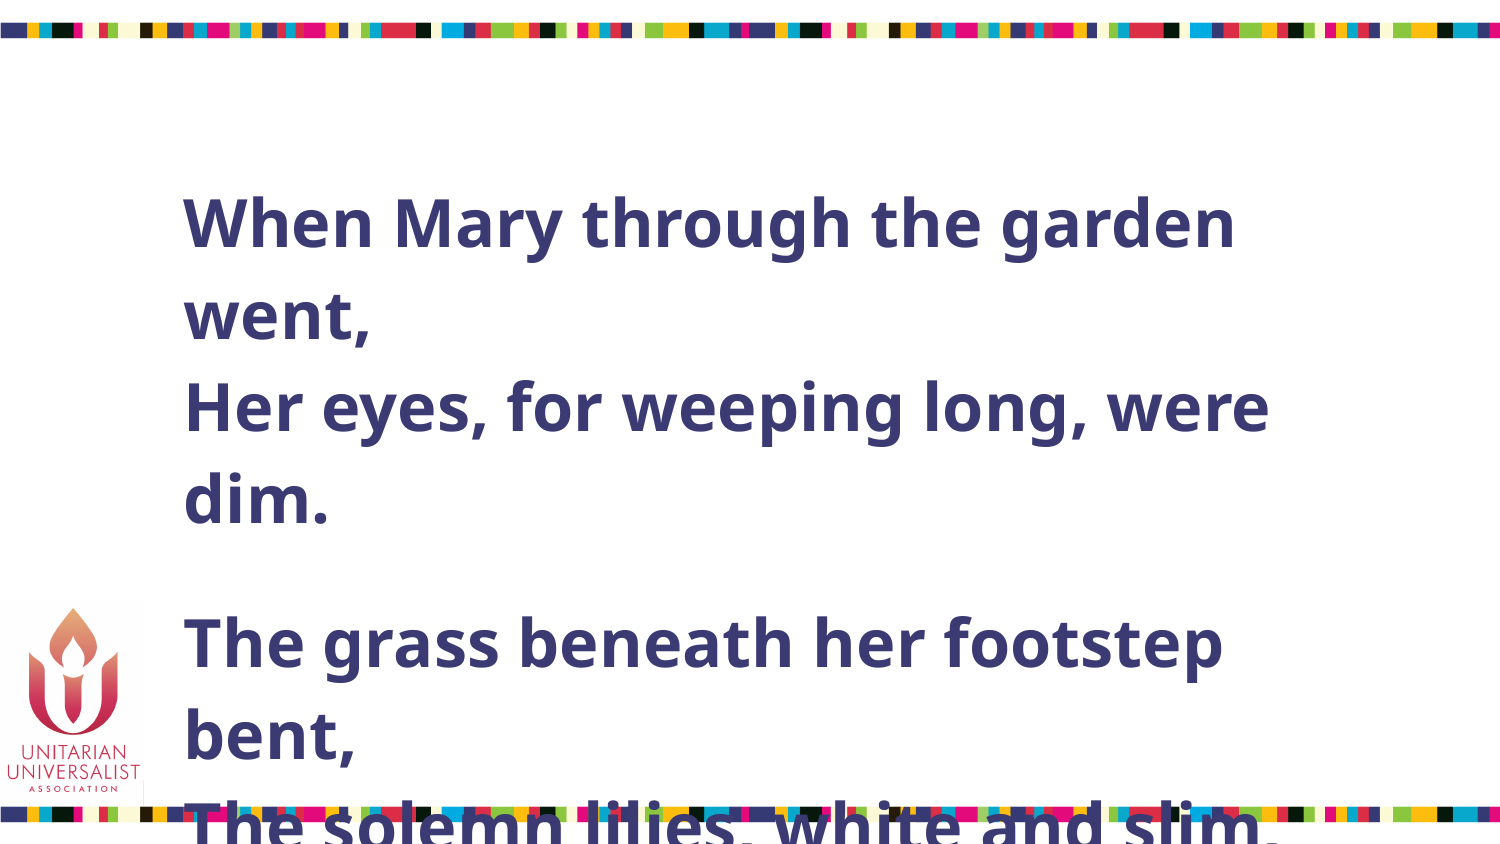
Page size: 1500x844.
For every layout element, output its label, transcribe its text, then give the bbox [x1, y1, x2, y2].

text_box When Mary through the garden went, Her eyes, for weeping long, were dim. The grass beneath her footstep bent, The solemn lilies, white and slim, These also stood and wept for him. [168, 154, 1421, 805]
picture [0, 600, 1500, 824]
text_box When Mary through the garden went, Her eyes, for weeping long, were dim. The grass beneath her footstep bent, The solemn lilies, white and slim, These also stood and wept for him. [168, 832, 1421, 844]
picture [0, 22, 1500, 40]
